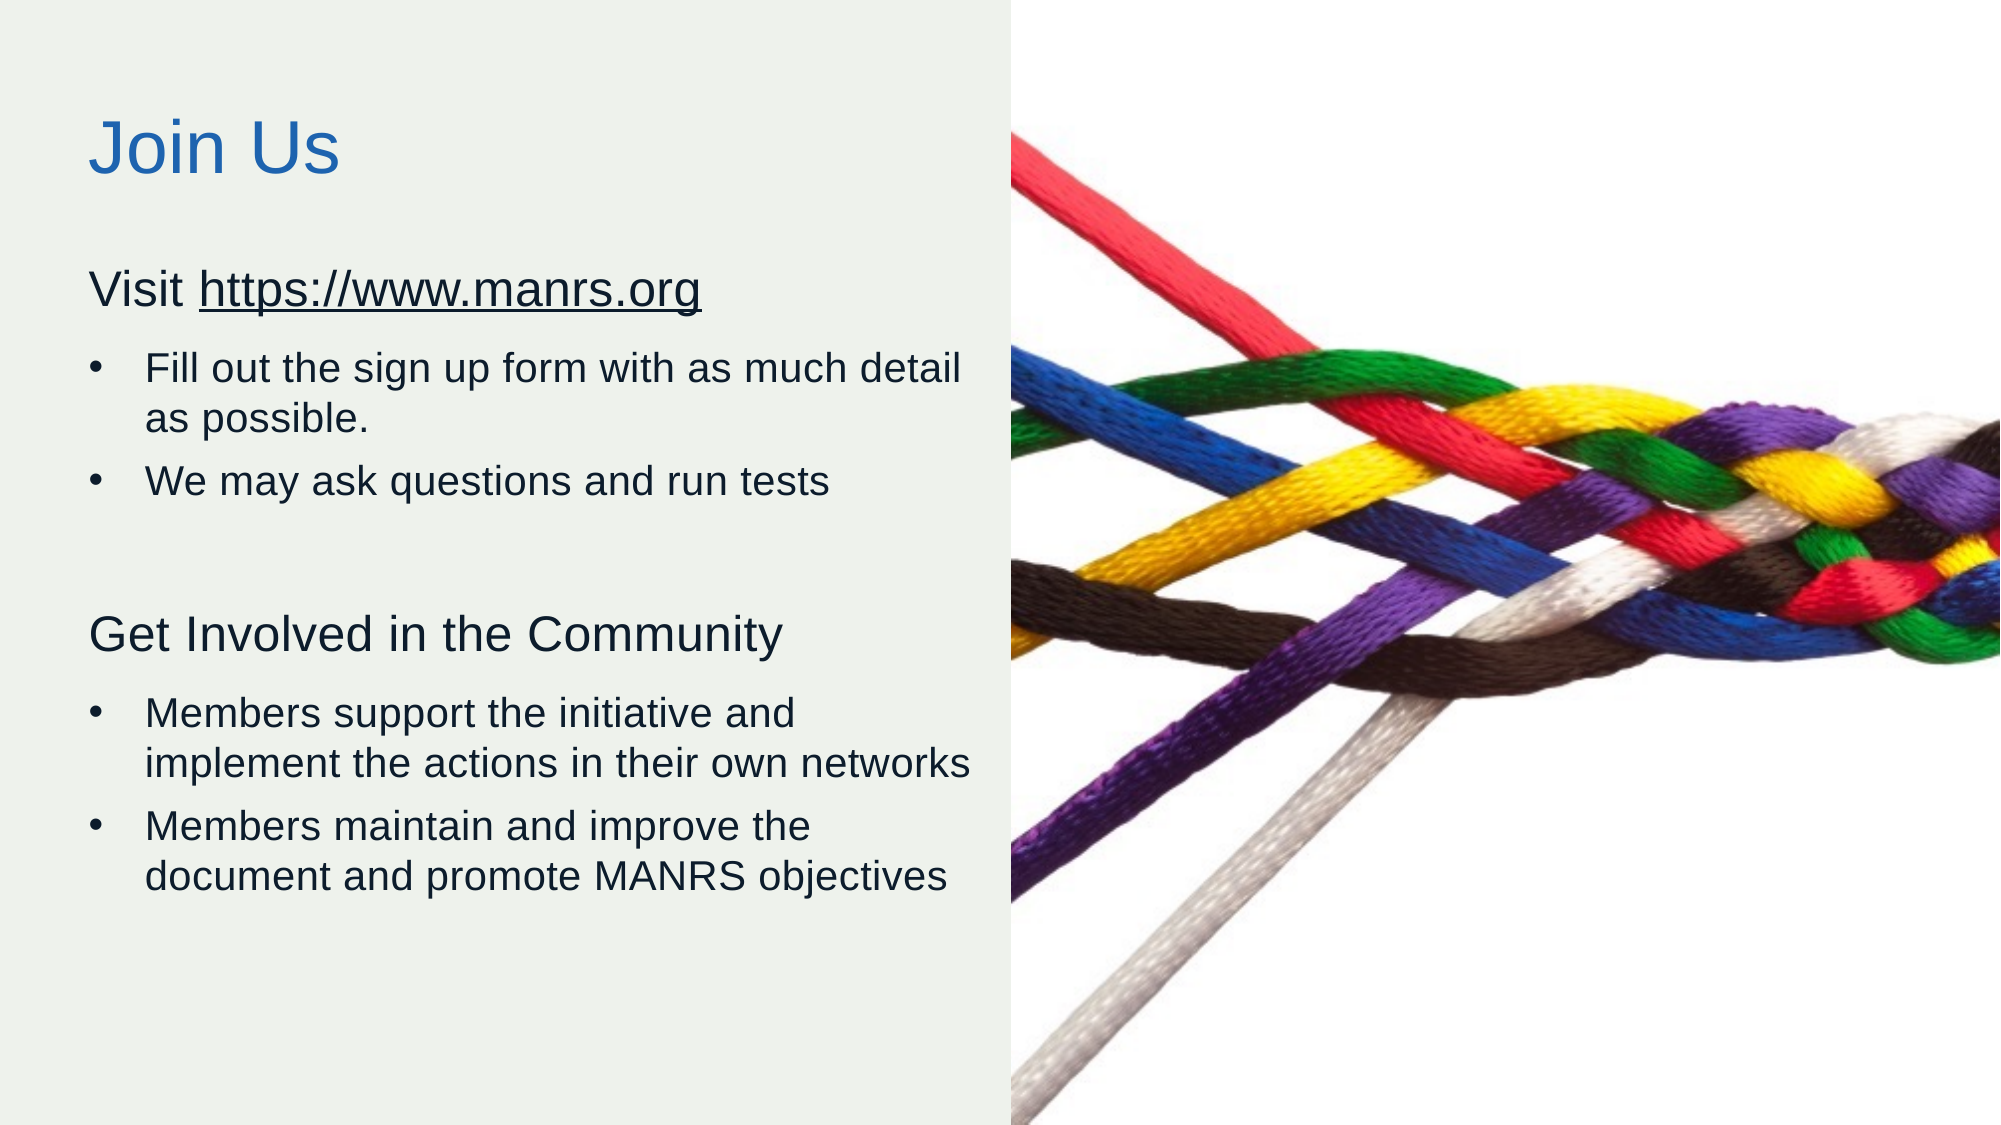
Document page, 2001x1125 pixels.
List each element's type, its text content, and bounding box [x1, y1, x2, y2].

title Join Us [88, 93, 989, 256]
list Visit https://www.manrs.org Fill out the sign up form with as much detail as possible. We may ask questions and run tests Get Involved in the Community Members support the initiative and implement the actions in their own networks Members maintain and improve the document and promote MANRS objectives [88, 256, 989, 879]
picture [1011, 0, 2000, 1125]
